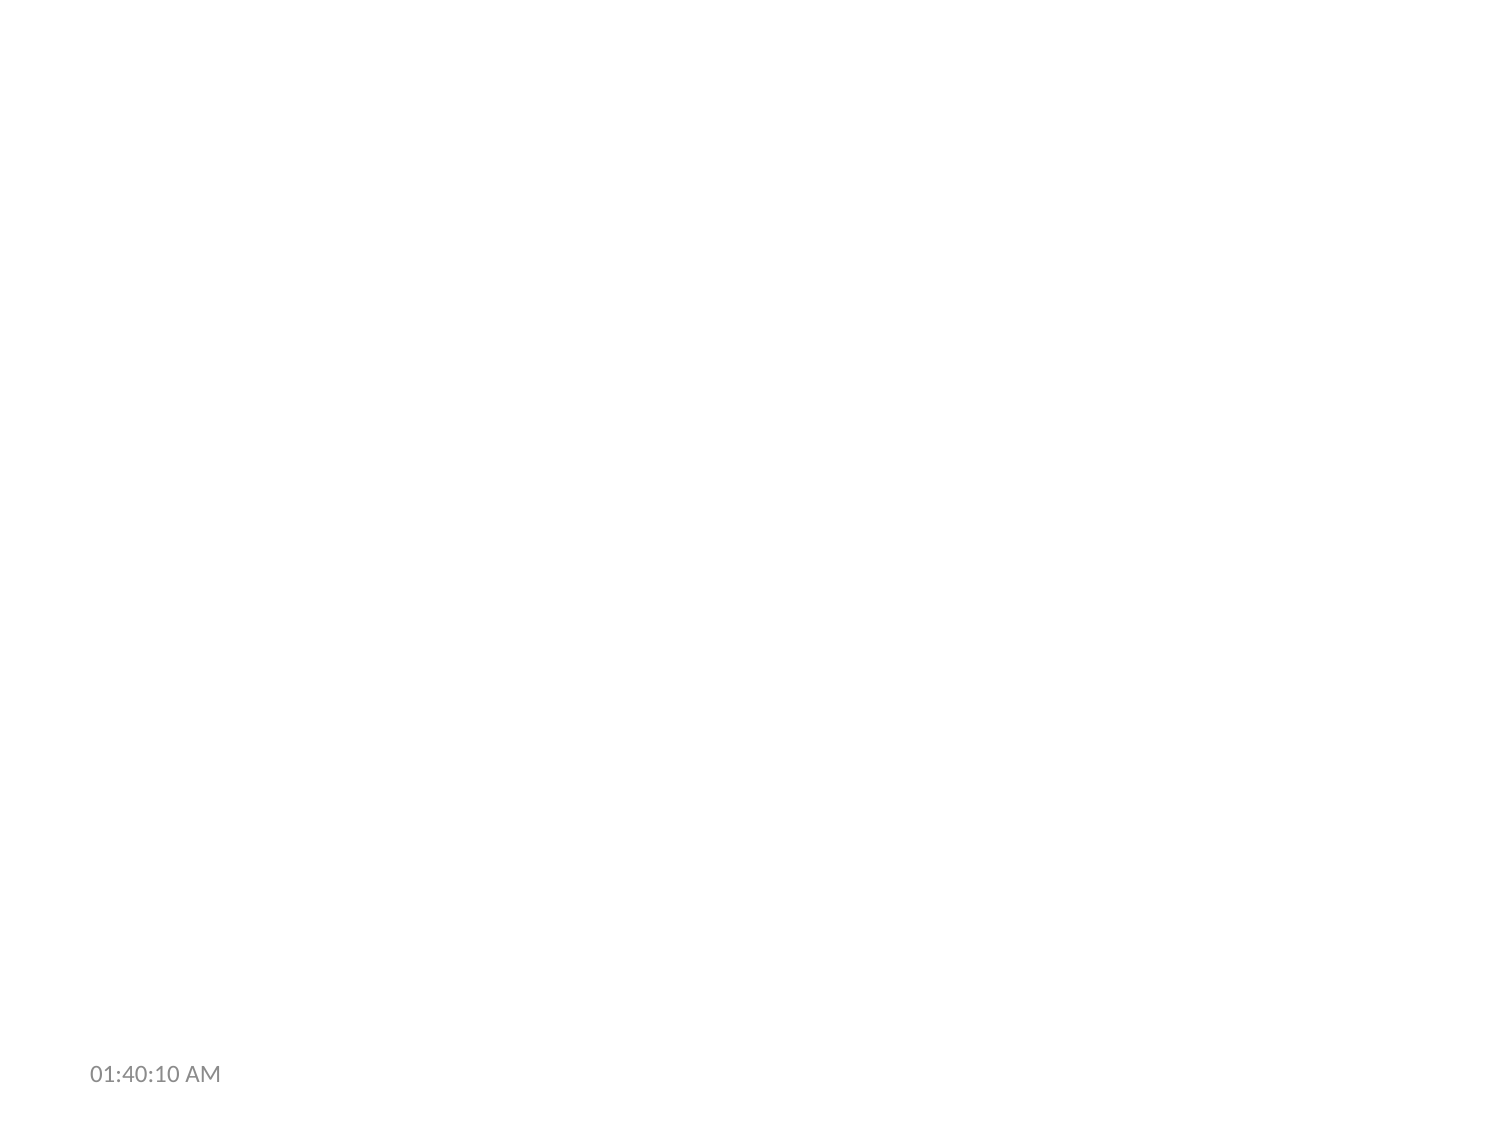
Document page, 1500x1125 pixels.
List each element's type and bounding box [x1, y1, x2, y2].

slide_number [75, 1042, 425, 1103]
